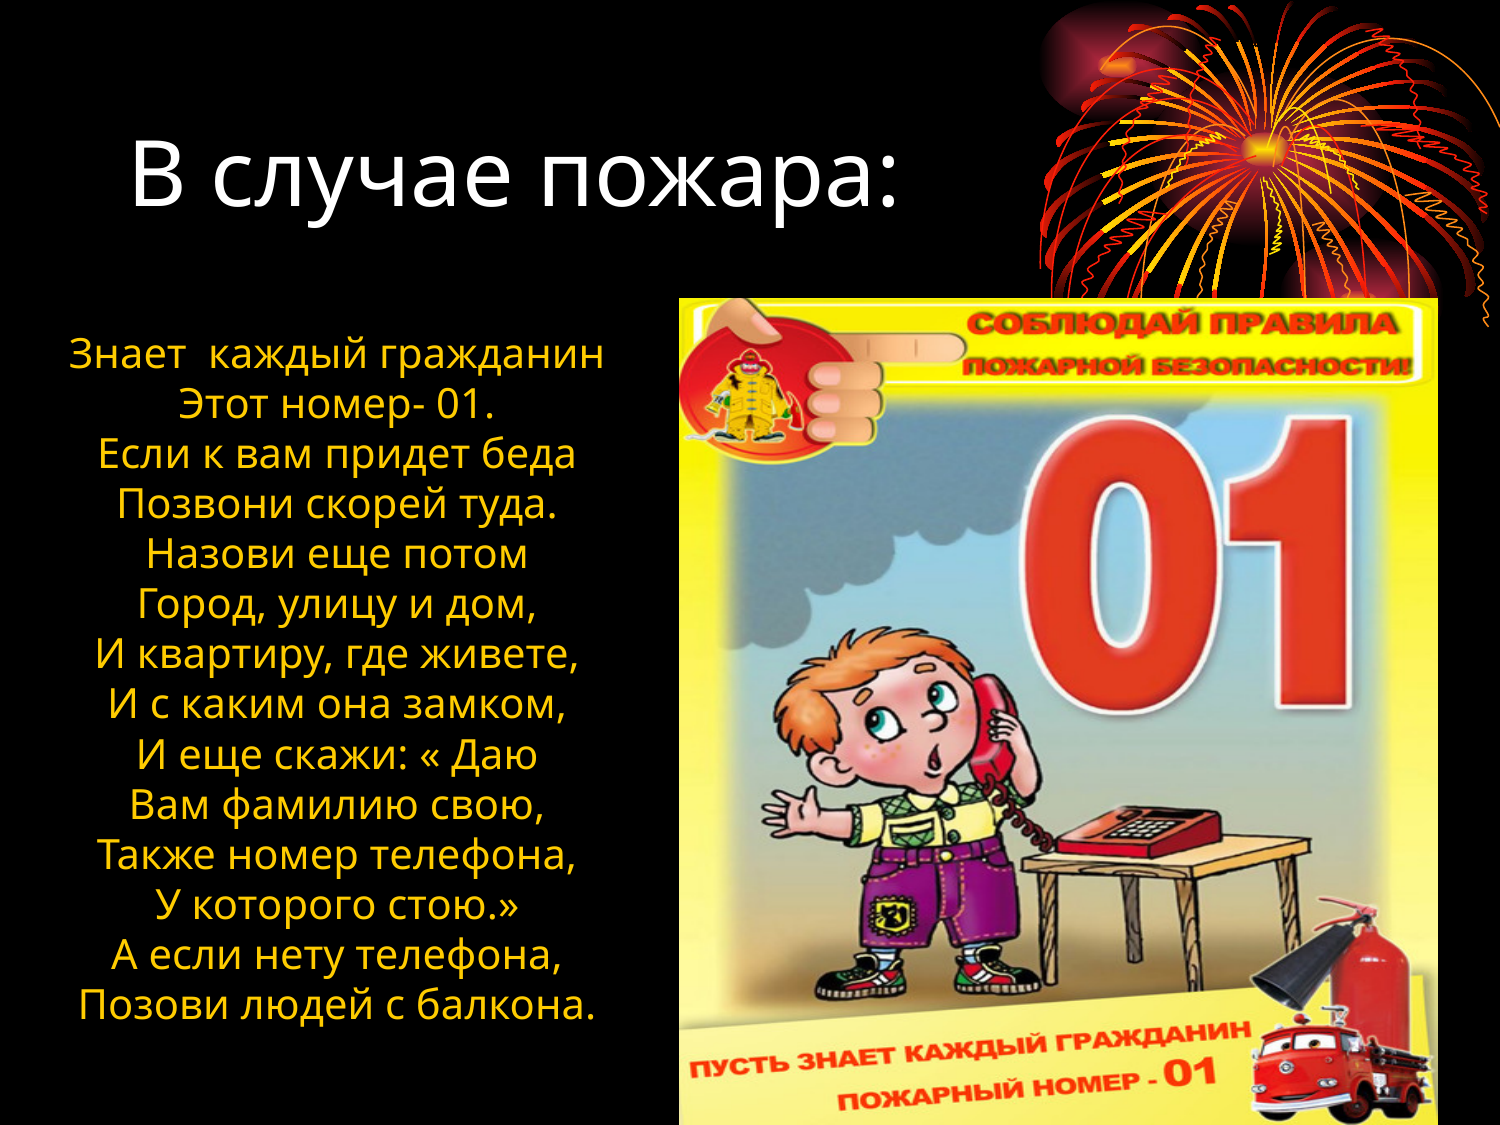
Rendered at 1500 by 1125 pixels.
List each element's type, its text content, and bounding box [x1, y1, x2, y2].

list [678, 297, 1438, 1125]
title В случае пожара: [112, 49, 1388, 290]
text_box Знает каждый гражданин Этот номер- 01. Если к вам придет беда Позвони скорей туда. Назови еще потом Город, улицу и дом, И квартиру, где живете, И с каким она замком, И еще скажи: « Даю Вам фамилию свою, Также номер телефона, У которого стою.» А если нету телефона, Позови людей с балкона. [41, 319, 634, 1035]
